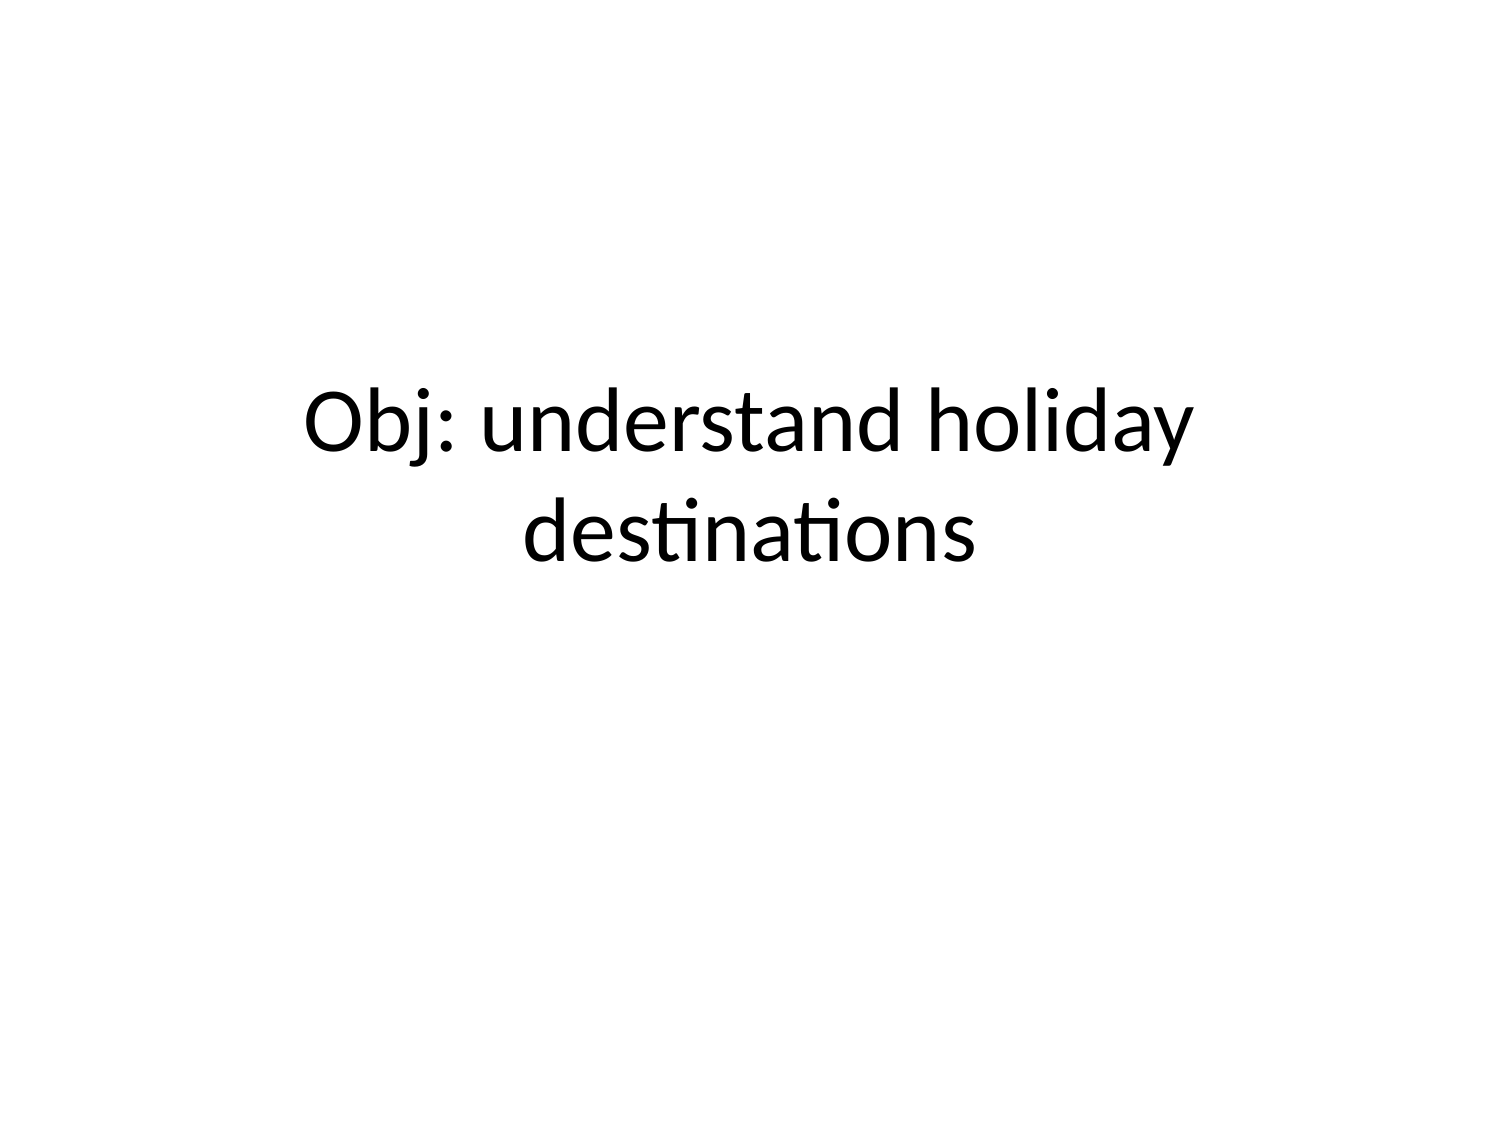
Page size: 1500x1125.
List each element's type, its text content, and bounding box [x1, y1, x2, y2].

title Obj: understand holiday destinations [112, 349, 1388, 591]
